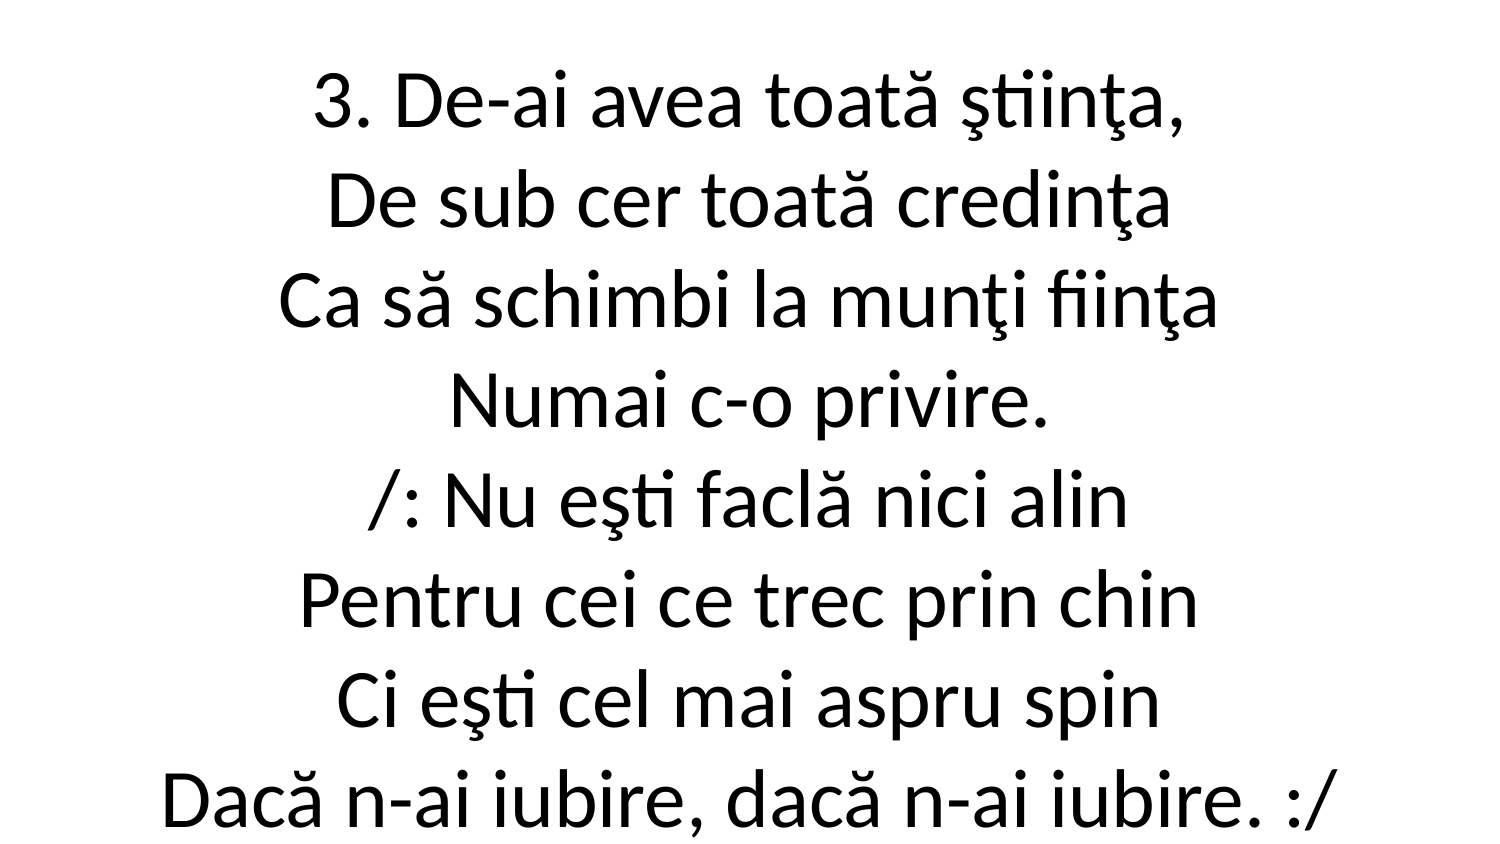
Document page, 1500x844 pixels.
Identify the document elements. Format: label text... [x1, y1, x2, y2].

text_box 3. De-ai avea toată ştiinţa, De sub cer toată credinţa Ca să schimbi la munţi fiinţa Numai c-o privire. /: Nu eşti faclă nici alin Pentru cei ce trec prin chin Ci eşti cel mai aspru spin Dacă n-ai iubire, dacă n-ai iubire. :/ [145, 0, 1355, 844]
